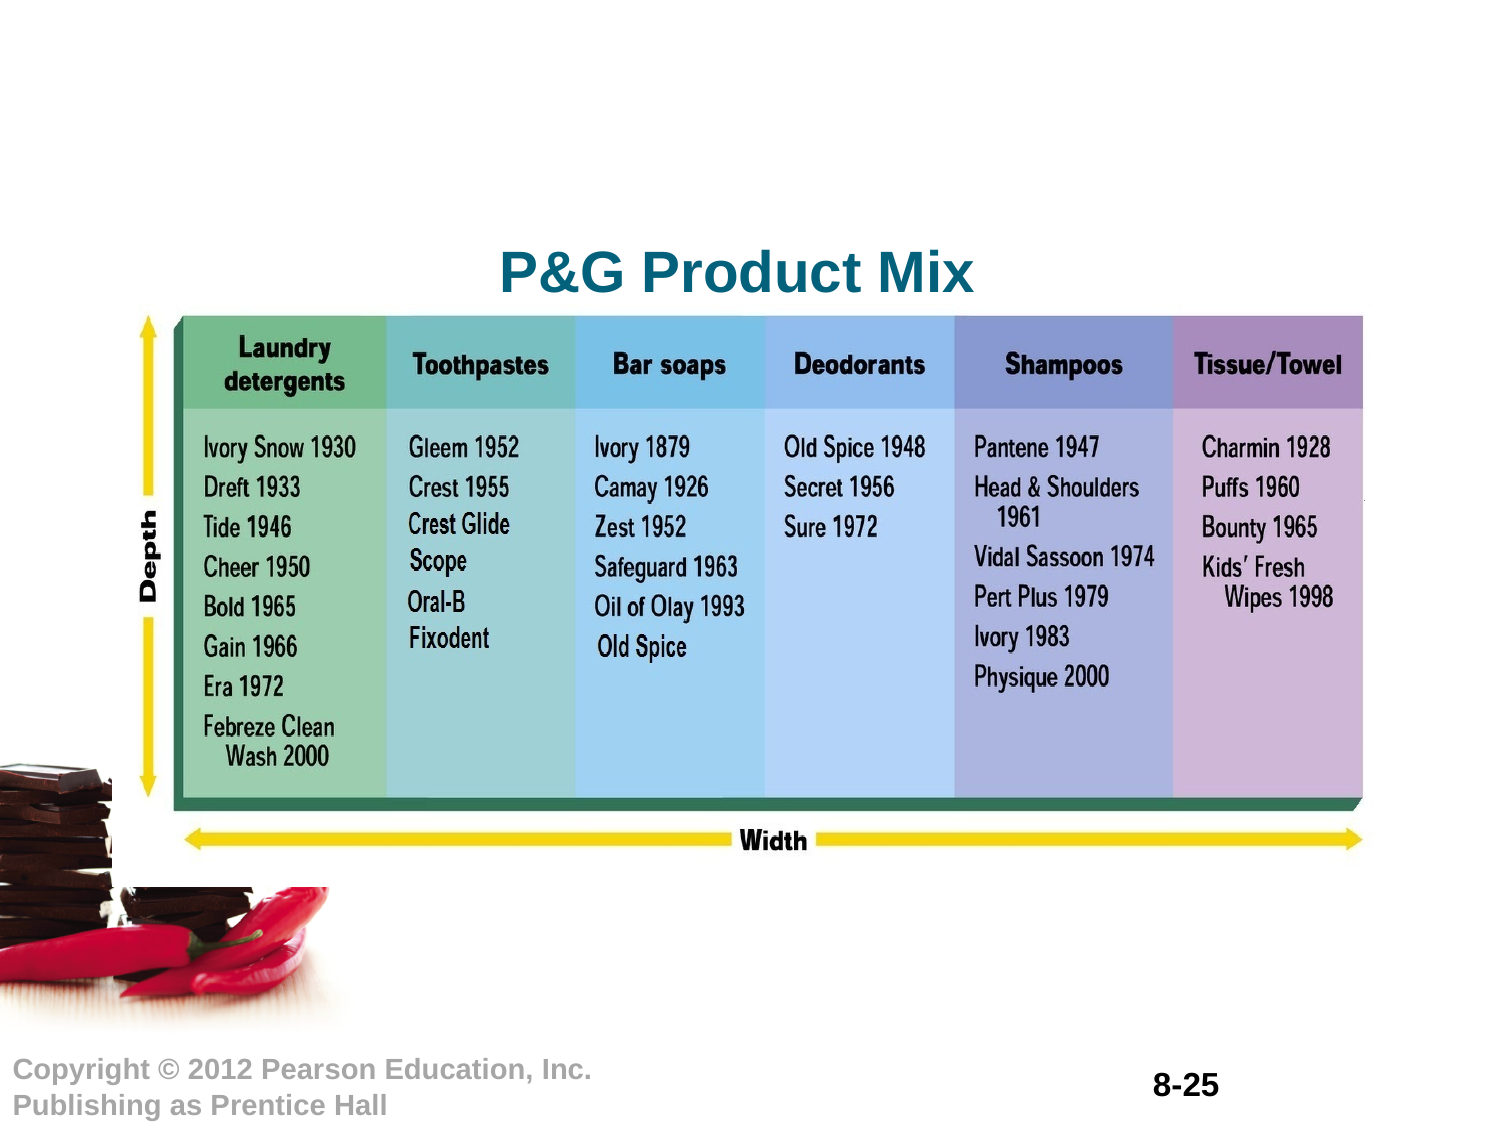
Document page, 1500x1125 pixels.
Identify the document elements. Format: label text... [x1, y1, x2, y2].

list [112, 287, 1388, 887]
picture [0, 737, 361, 1038]
list P&G Product Mix [149, 237, 1326, 285]
